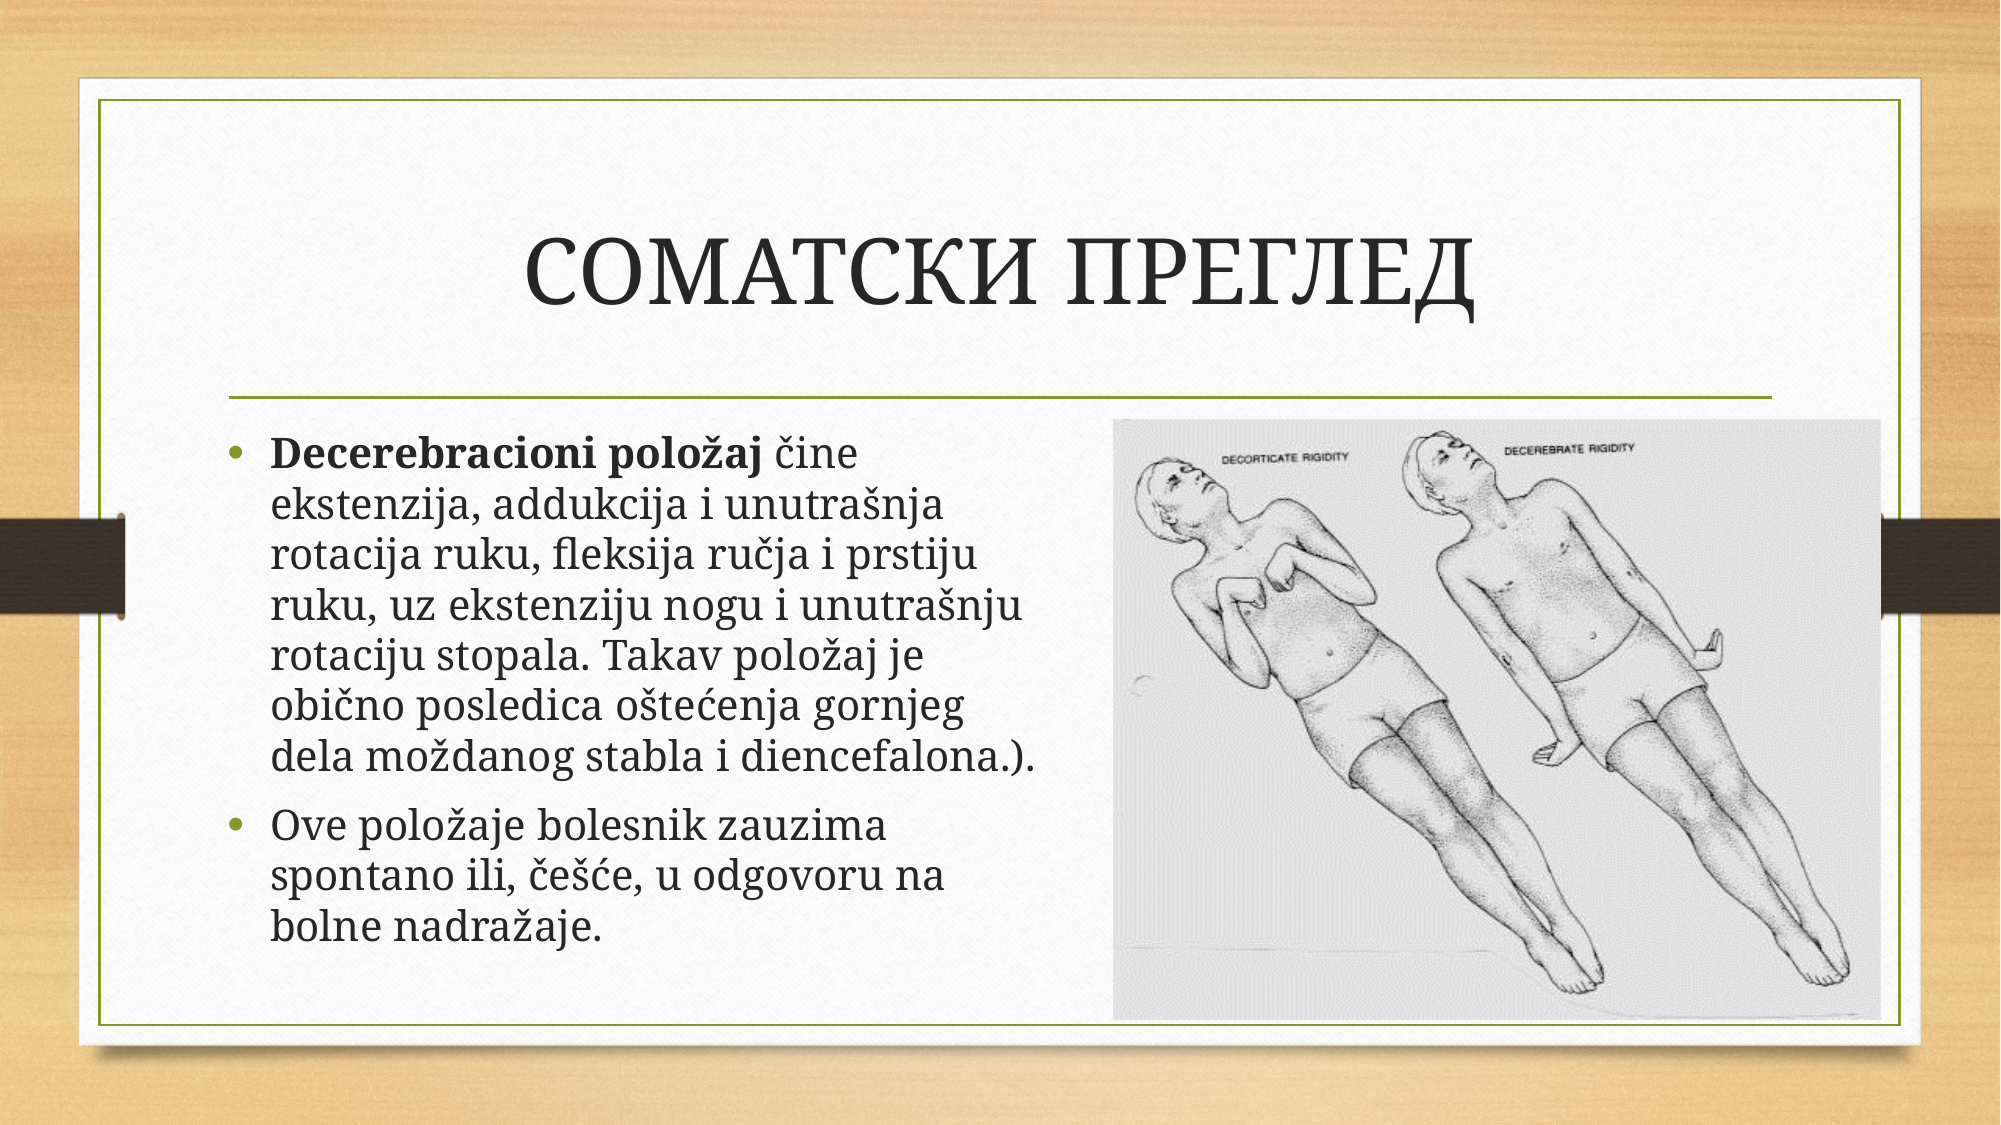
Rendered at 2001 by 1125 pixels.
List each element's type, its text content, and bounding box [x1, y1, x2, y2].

title СОМАТСКИ ПРЕГЛЕД [212, 161, 1788, 375]
list Decerebracioni položaj čine ekstenzija, addukcija i unutrašnja rotacija ruku, fleksija ručja i prstiju ruku, uz ekstenziju nogu i unutrašnju rotaciju stopala. Takav položaj je obično posledica oštećenja gornjeg dela moždanog stabla i diencefalona.). Ove položaje bolesnik zauzima spontano ili, češće, u odgovoru na bolne nadražaje. [212, 419, 1072, 964]
picture [0, 0, 2001, 1125]
